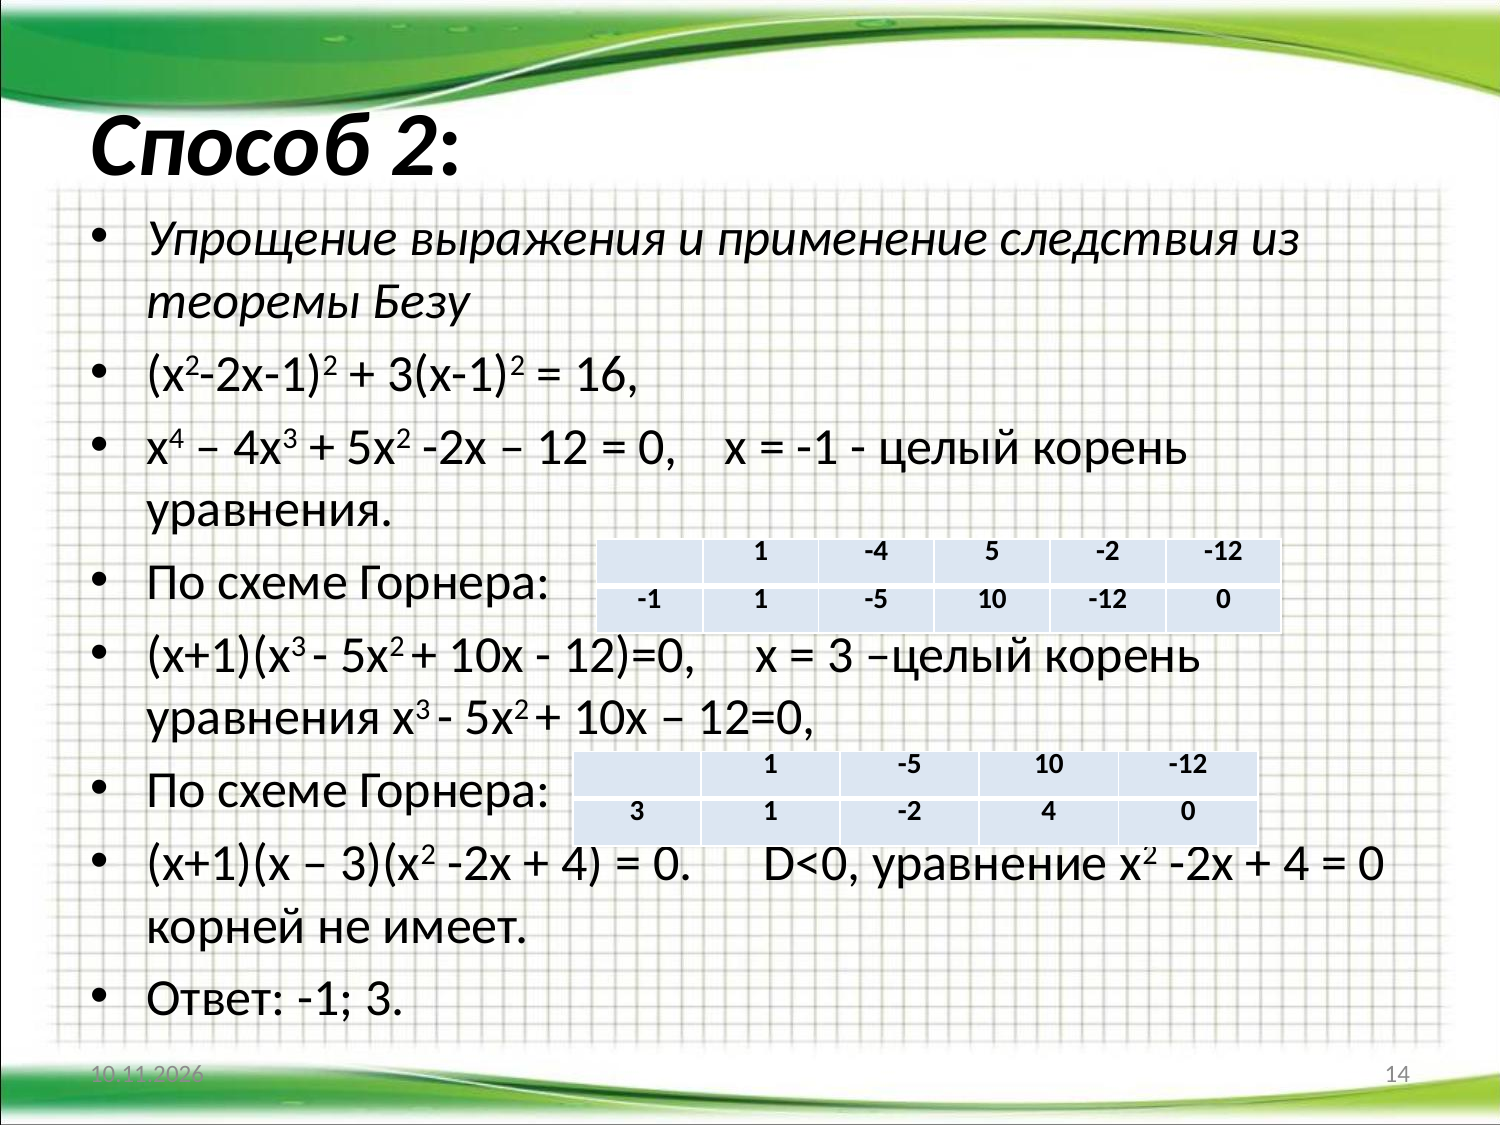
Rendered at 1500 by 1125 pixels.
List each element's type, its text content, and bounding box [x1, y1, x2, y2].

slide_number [75, 1042, 425, 1103]
slide_number 14 [1074, 1042, 1425, 1103]
table_header 1 [702, 752, 839, 796]
list Упрощение выражения и применение следствия из теоремы Безу (х2-2х-1)2 + 3(х-1)2 = 16, х4 – 4х3 + 5х2 -2х – 12 = 0, х = -1 - целый корень уравнения. По схеме Горнера: (х+1)(х3 - 5х2 + 10х - 12)=0, х = 3 –целый корень уравнения х3 - 5х2 + 10х – 12=0, По схеме Горнера: (х+1)(х – 3)(х2 -2х + 4) = 0. D<0, уравнение х2 -2х + 4 = 0 корней не имеет. Ответ: -1; 3. [75, 196, 1425, 1005]
table_header [597, 540, 702, 583]
table_cell -12 [1051, 589, 1165, 632]
table_header -5 [841, 752, 978, 796]
table_cell -5 [819, 589, 933, 632]
table_header -12 [1167, 540, 1280, 583]
table_header 1 [704, 540, 818, 583]
picture [0, 0, 1500, 1125]
table_header 5 [935, 540, 1049, 583]
table_header -4 [819, 540, 933, 583]
table_header [574, 752, 700, 796]
table_cell 1 [702, 801, 839, 845]
table_cell 1 [704, 589, 818, 632]
table_cell 0 [1119, 801, 1257, 845]
table_cell -1 [597, 589, 702, 632]
table_header -12 [1119, 752, 1257, 796]
title Способ 2: [75, 45, 1425, 196]
table_cell 0 [1167, 589, 1280, 632]
table_cell 3 [574, 801, 700, 845]
table_header -2 [1051, 540, 1165, 583]
table_cell -2 [841, 801, 978, 845]
table_header 10 [980, 752, 1118, 796]
table_cell 10 [935, 589, 1049, 632]
table_cell 4 [980, 801, 1118, 845]
